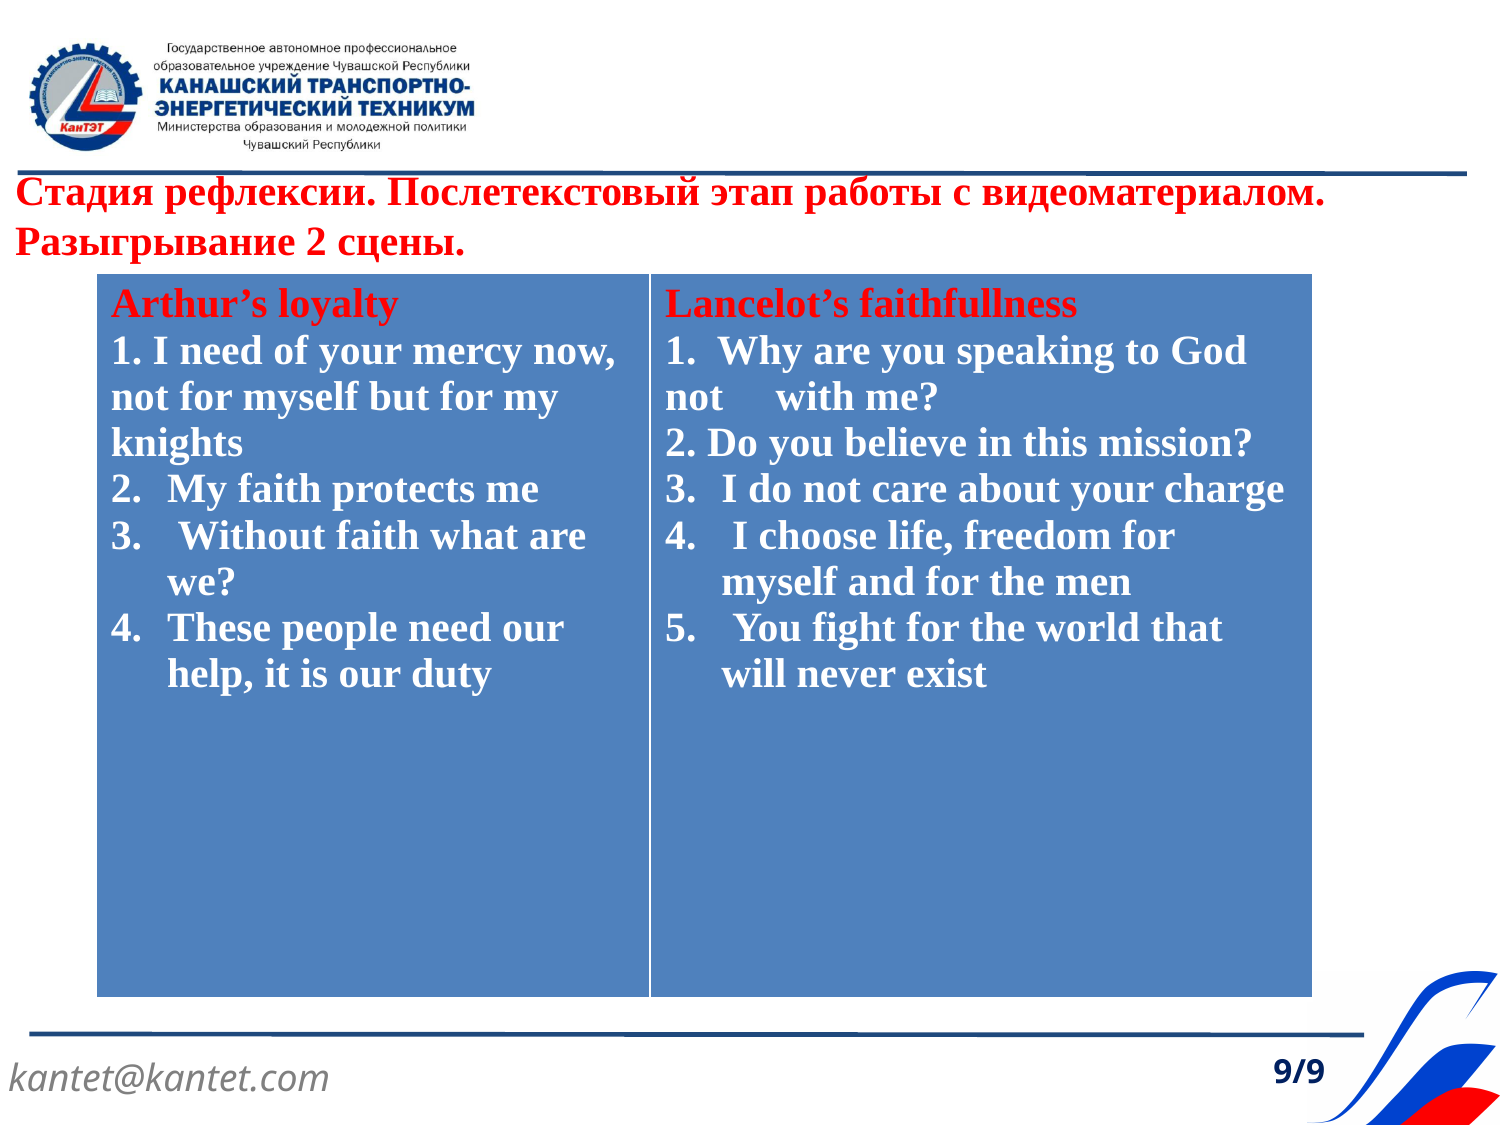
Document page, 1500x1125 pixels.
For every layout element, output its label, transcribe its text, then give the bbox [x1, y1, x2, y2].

text_box 9/9 [1246, 1043, 1301, 1106]
picture [1307, 971, 1500, 1125]
table_header Lancelot’s faithfullness 1. Why are you speaking to God not with me? 2. Do you believe in this mission? I do not care about your charge I choose life, freedom for myself and for the men You fight for the world that will never exist [651, 274, 1312, 997]
text_box kantet@kantet.com [0, 1046, 346, 1107]
table_header Arthur’s loyalty 1. I need of your mercy now, not for myself but for my knights My faith protects me Without faith what are we? These people need our help, it is our duty [97, 274, 649, 997]
text_box Стадия рефлексии. Послетекстовый этап работы с видеоматериалом. Разыгрывание 2 сцены. [0, 156, 1500, 272]
picture [29, 30, 485, 165]
